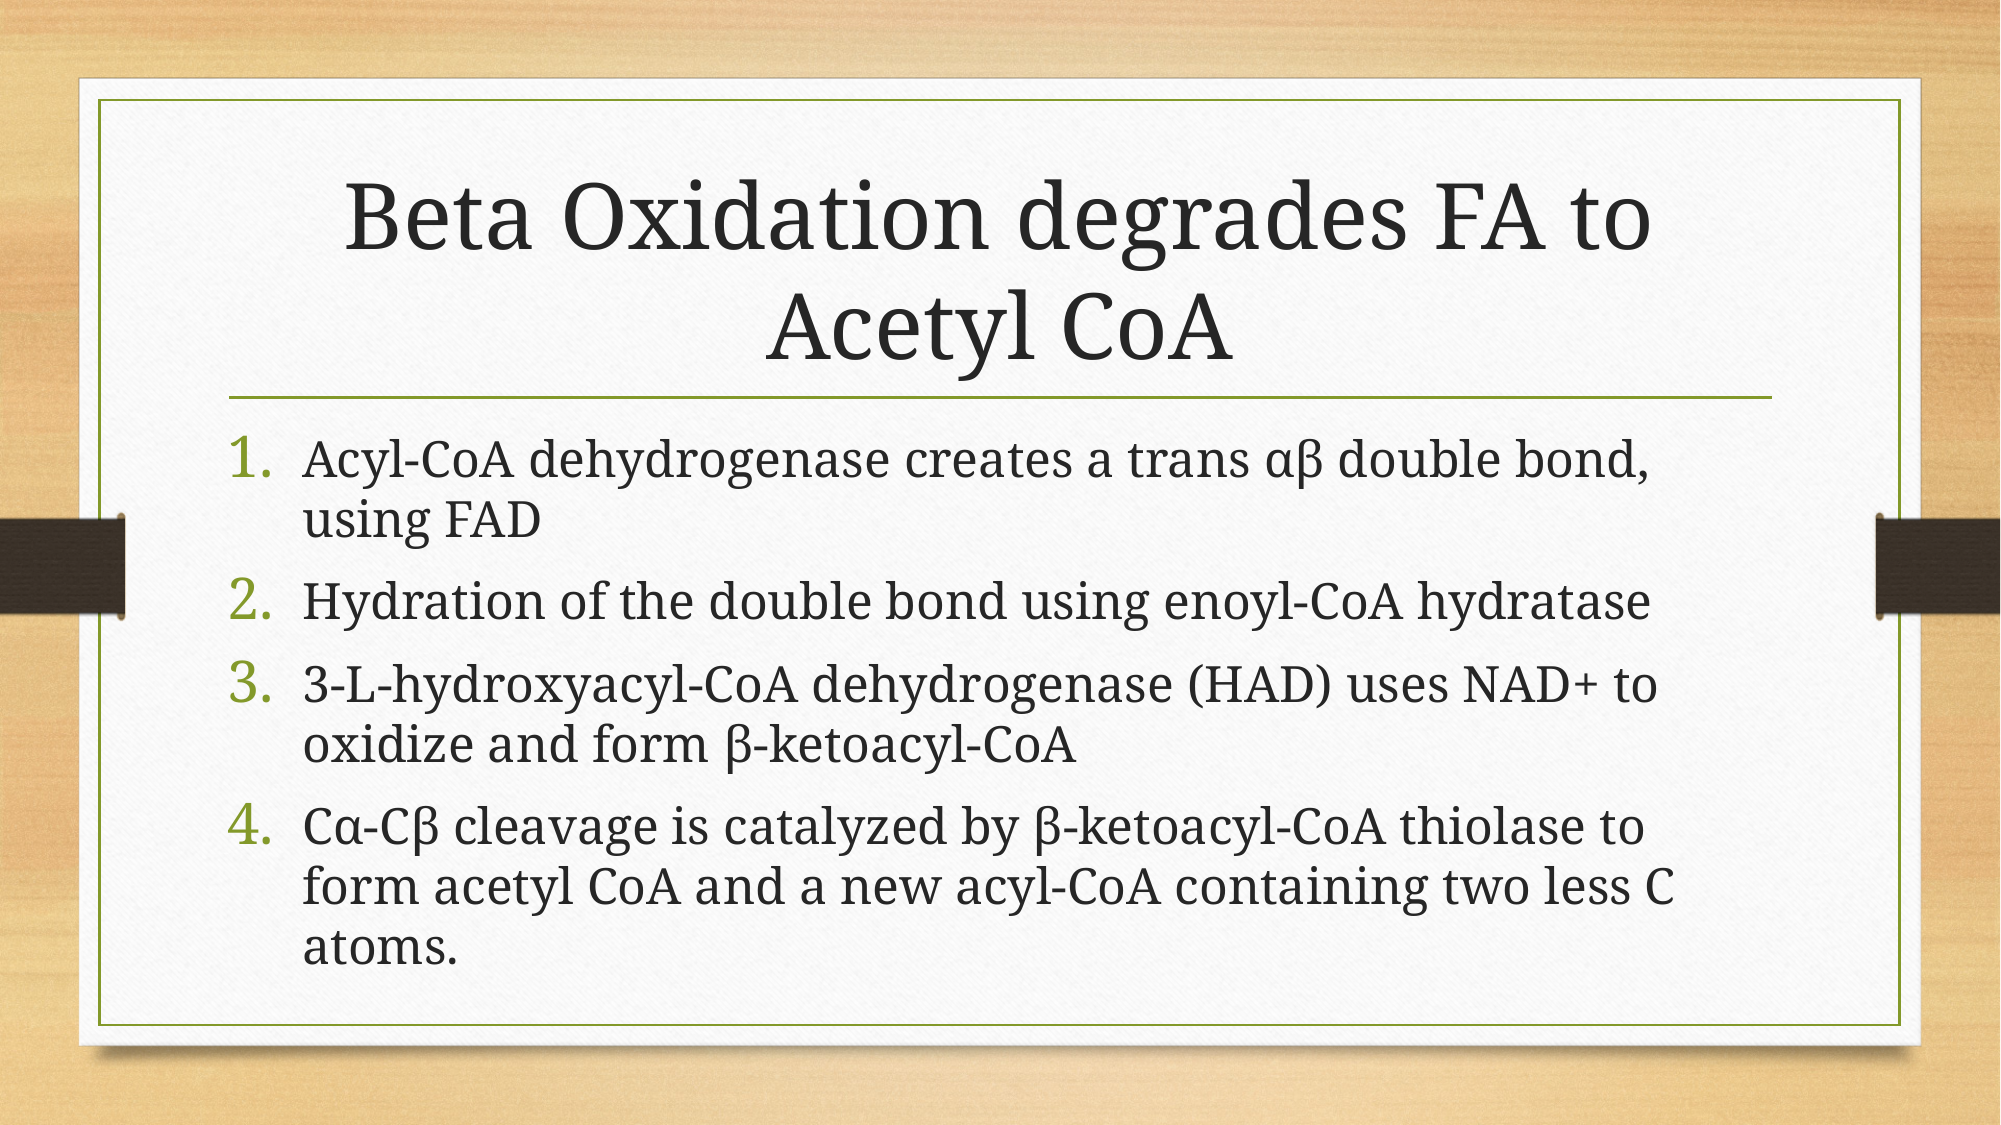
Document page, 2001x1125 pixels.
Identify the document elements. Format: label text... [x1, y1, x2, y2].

title Beta Oxidation degrades FA to Acetyl CoA [212, 161, 1788, 375]
picture [0, 0, 2001, 1125]
list Acyl-CoA dehydrogenase creates a trans αβ double bond, using FAD Hydration of the double bond using enoyl-CoA hydratase 3-L-hydroxyacyl-CoA dehydrogenase (HAD) uses NAD+ to oxidize and form β-ketoacyl-CoA Cα-Cβ cleavage is catalyzed by β-ketoacyl-CoA thiolase to form acetyl CoA and a new acyl-CoA containing two less C atoms. [212, 419, 1788, 964]
